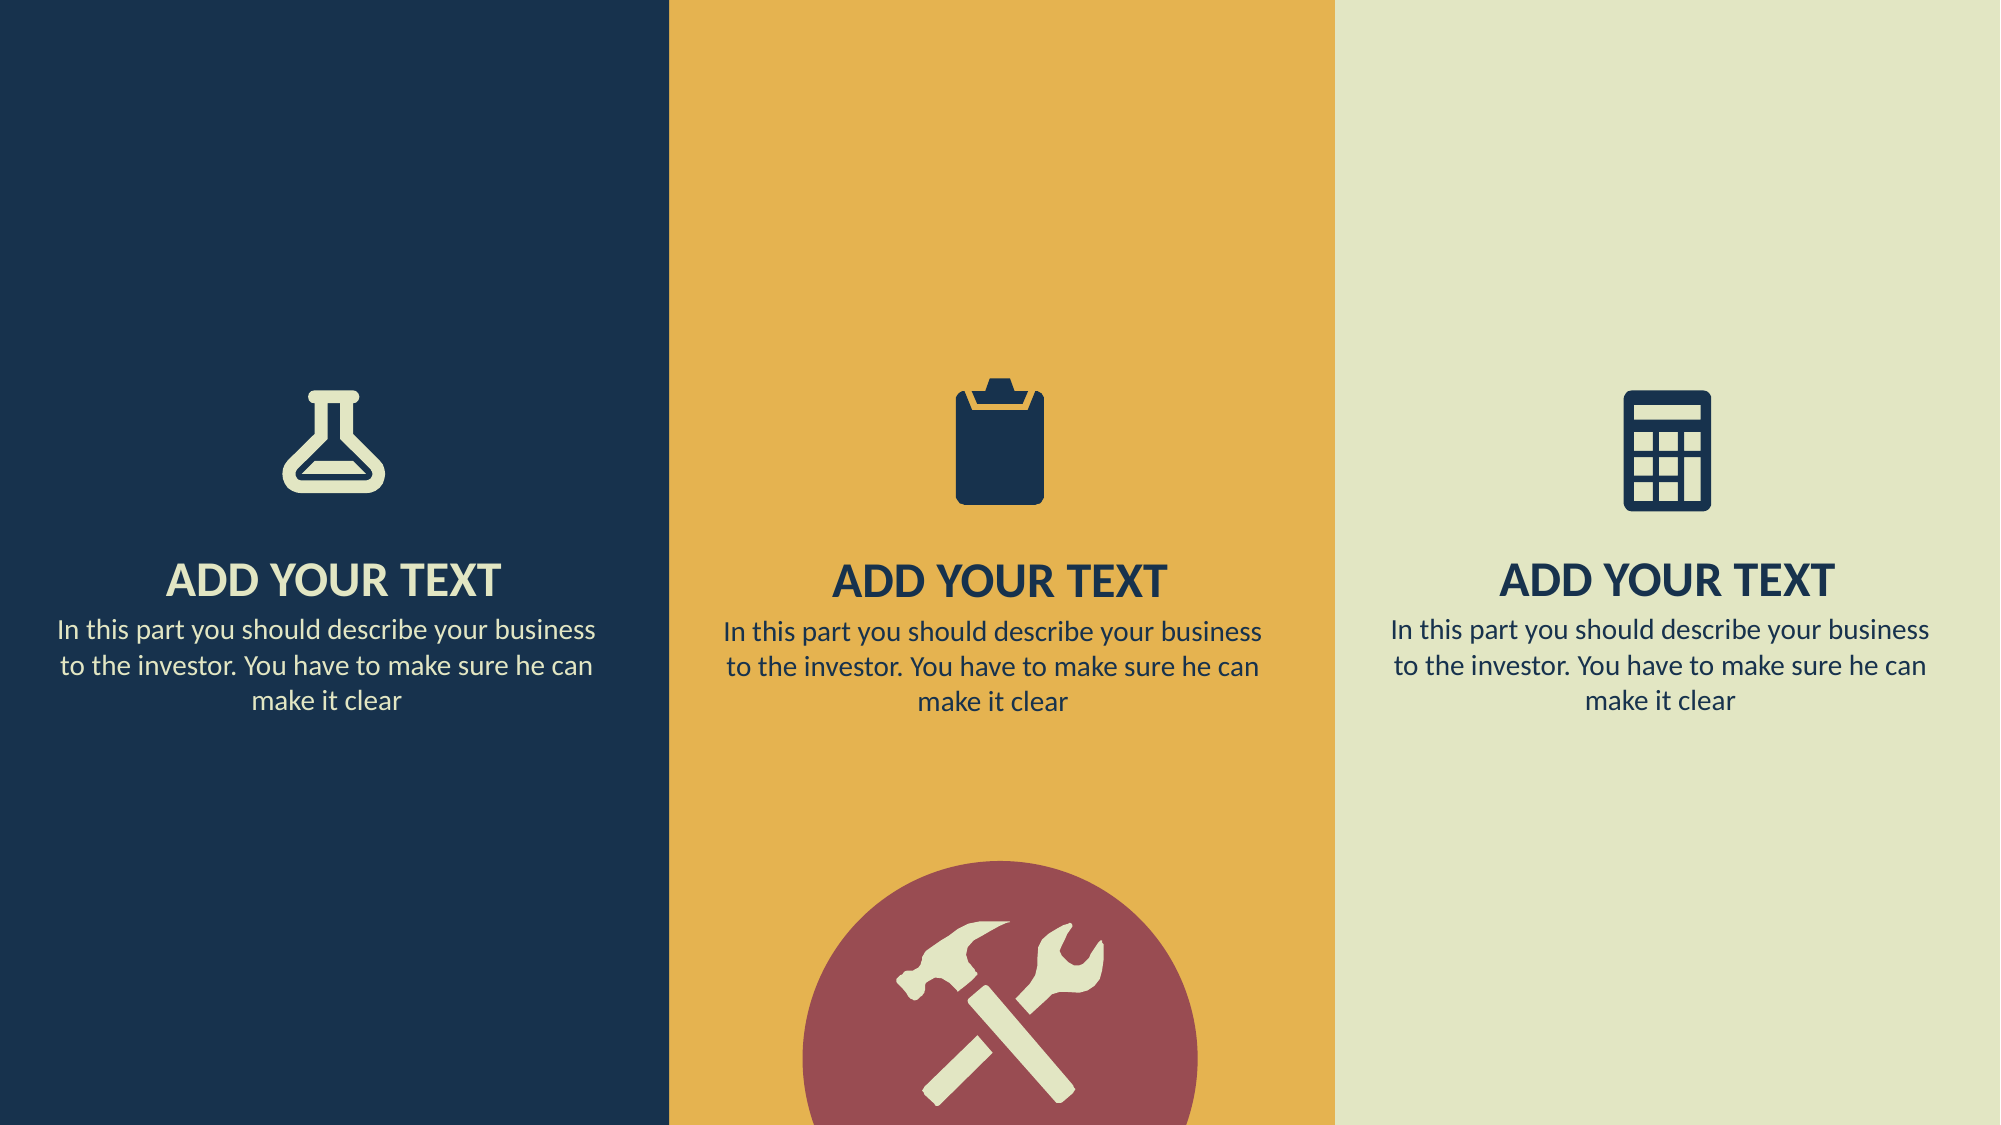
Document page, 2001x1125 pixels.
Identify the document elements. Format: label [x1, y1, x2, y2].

text_box [670, 0, 1335, 1125]
text_box [1335, 0, 2000, 1125]
text_box [0, 0, 670, 1125]
